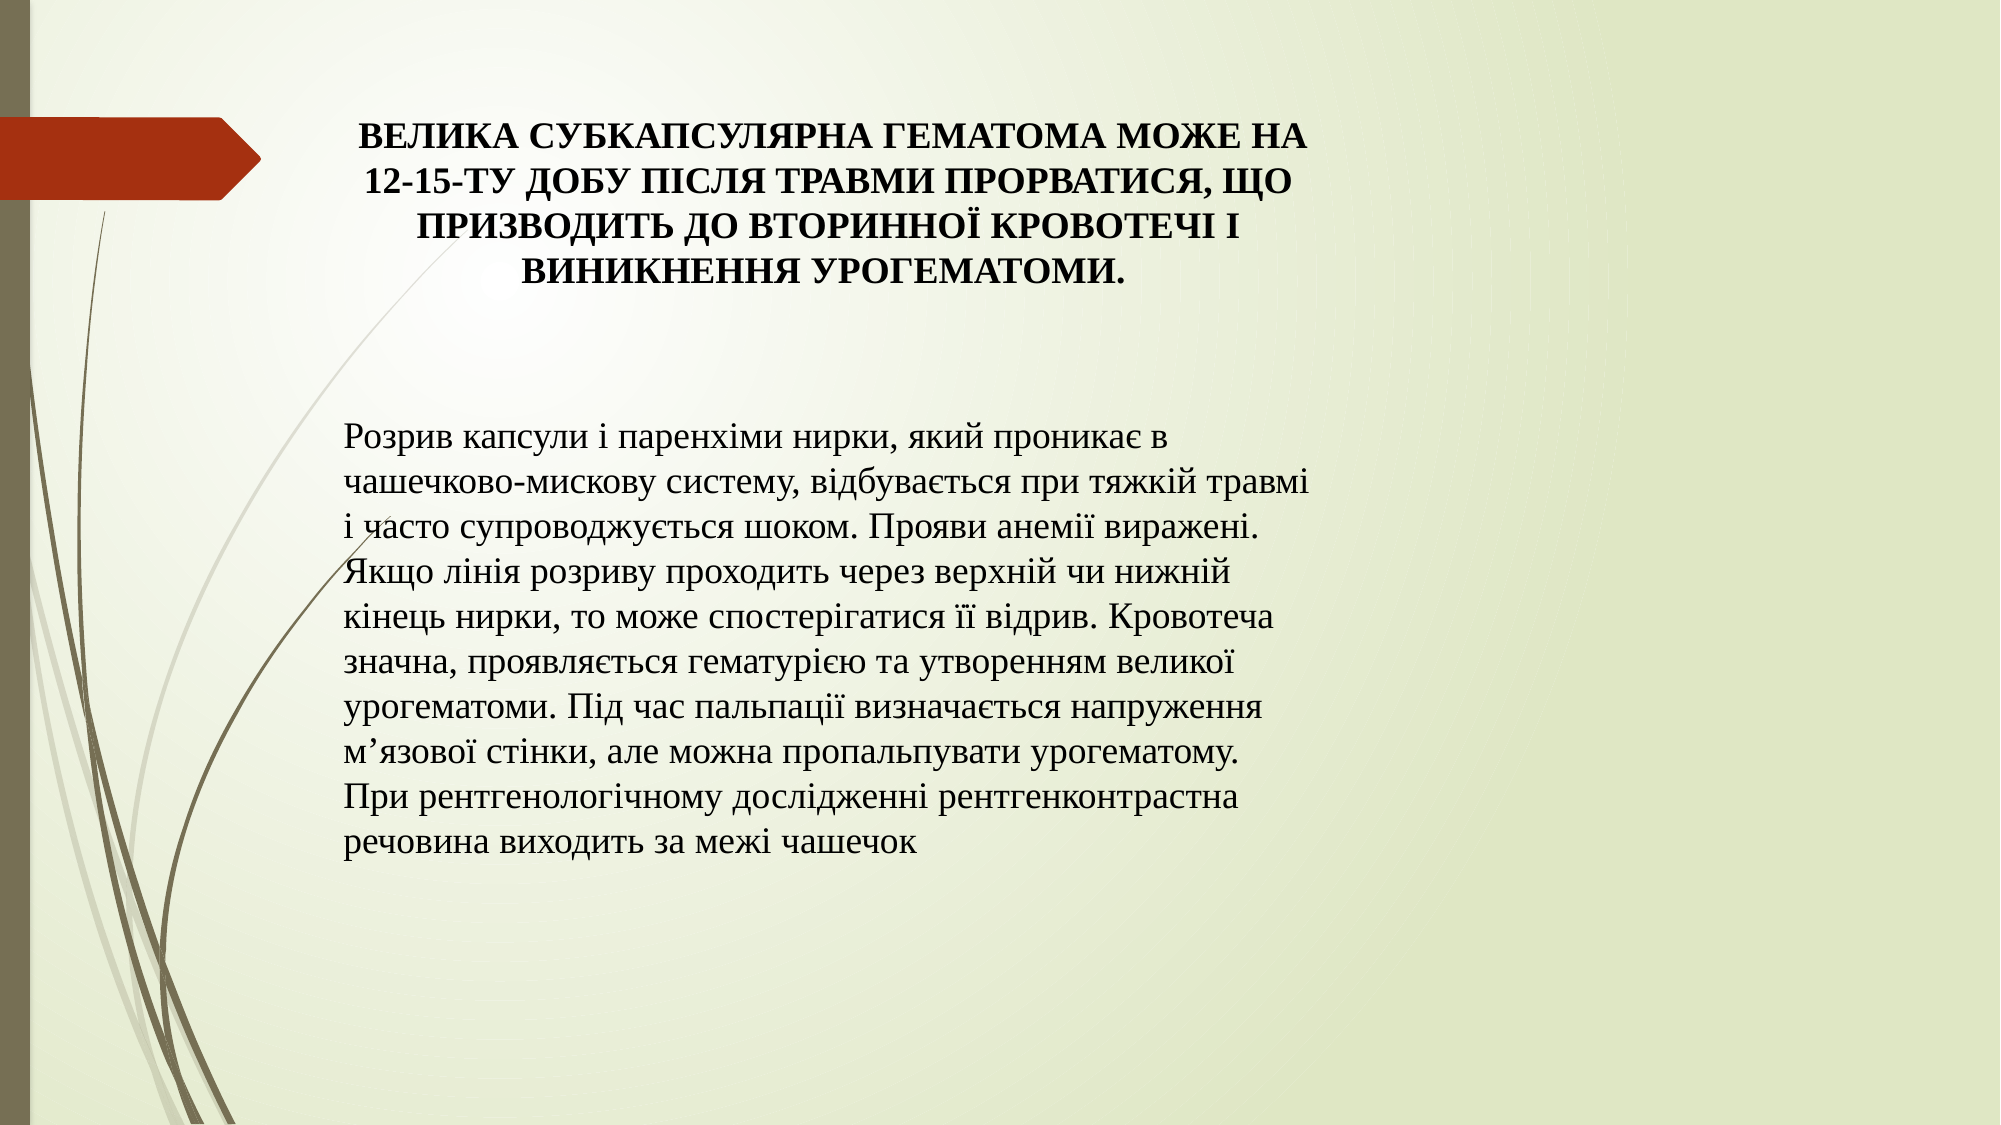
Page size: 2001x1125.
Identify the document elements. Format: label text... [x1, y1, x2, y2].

text_box ВЕЛИКА СУБКАПСУЛЯРНА ГЕМАТОМА МОЖЕ НА 12-15-ТУ ДОБУ ПІСЛЯ ТРАВМИ ПРОРВАТИСЯ, ЩО ПРИЗВОДИТЬ ДО ВТОРИННОЇ КРОВОТЕЧІ І ВИНИКНЕННЯ УРОГЕМАТОМИ. Розрив капсули і паренхіми нирки, який проникає в чашечково-мискову систему, відбувається при тяжкій травмі і часто супроводжується шоком. Прояви анемії виражені. Якщо лінія розриву проходить через верхній чи нижній кінець нирки, то може спостерігатися її відрив. Кровотеча значна, проявляється гематурією та утворенням великої урогематоми. Під час пальпації визначається напруження м’язової стінки, але можна пропальпувати урогематому. При рентгенологічному дослідженні рентгенконтрастна речовина виходить за межі чашечок [328, 103, 1329, 869]
